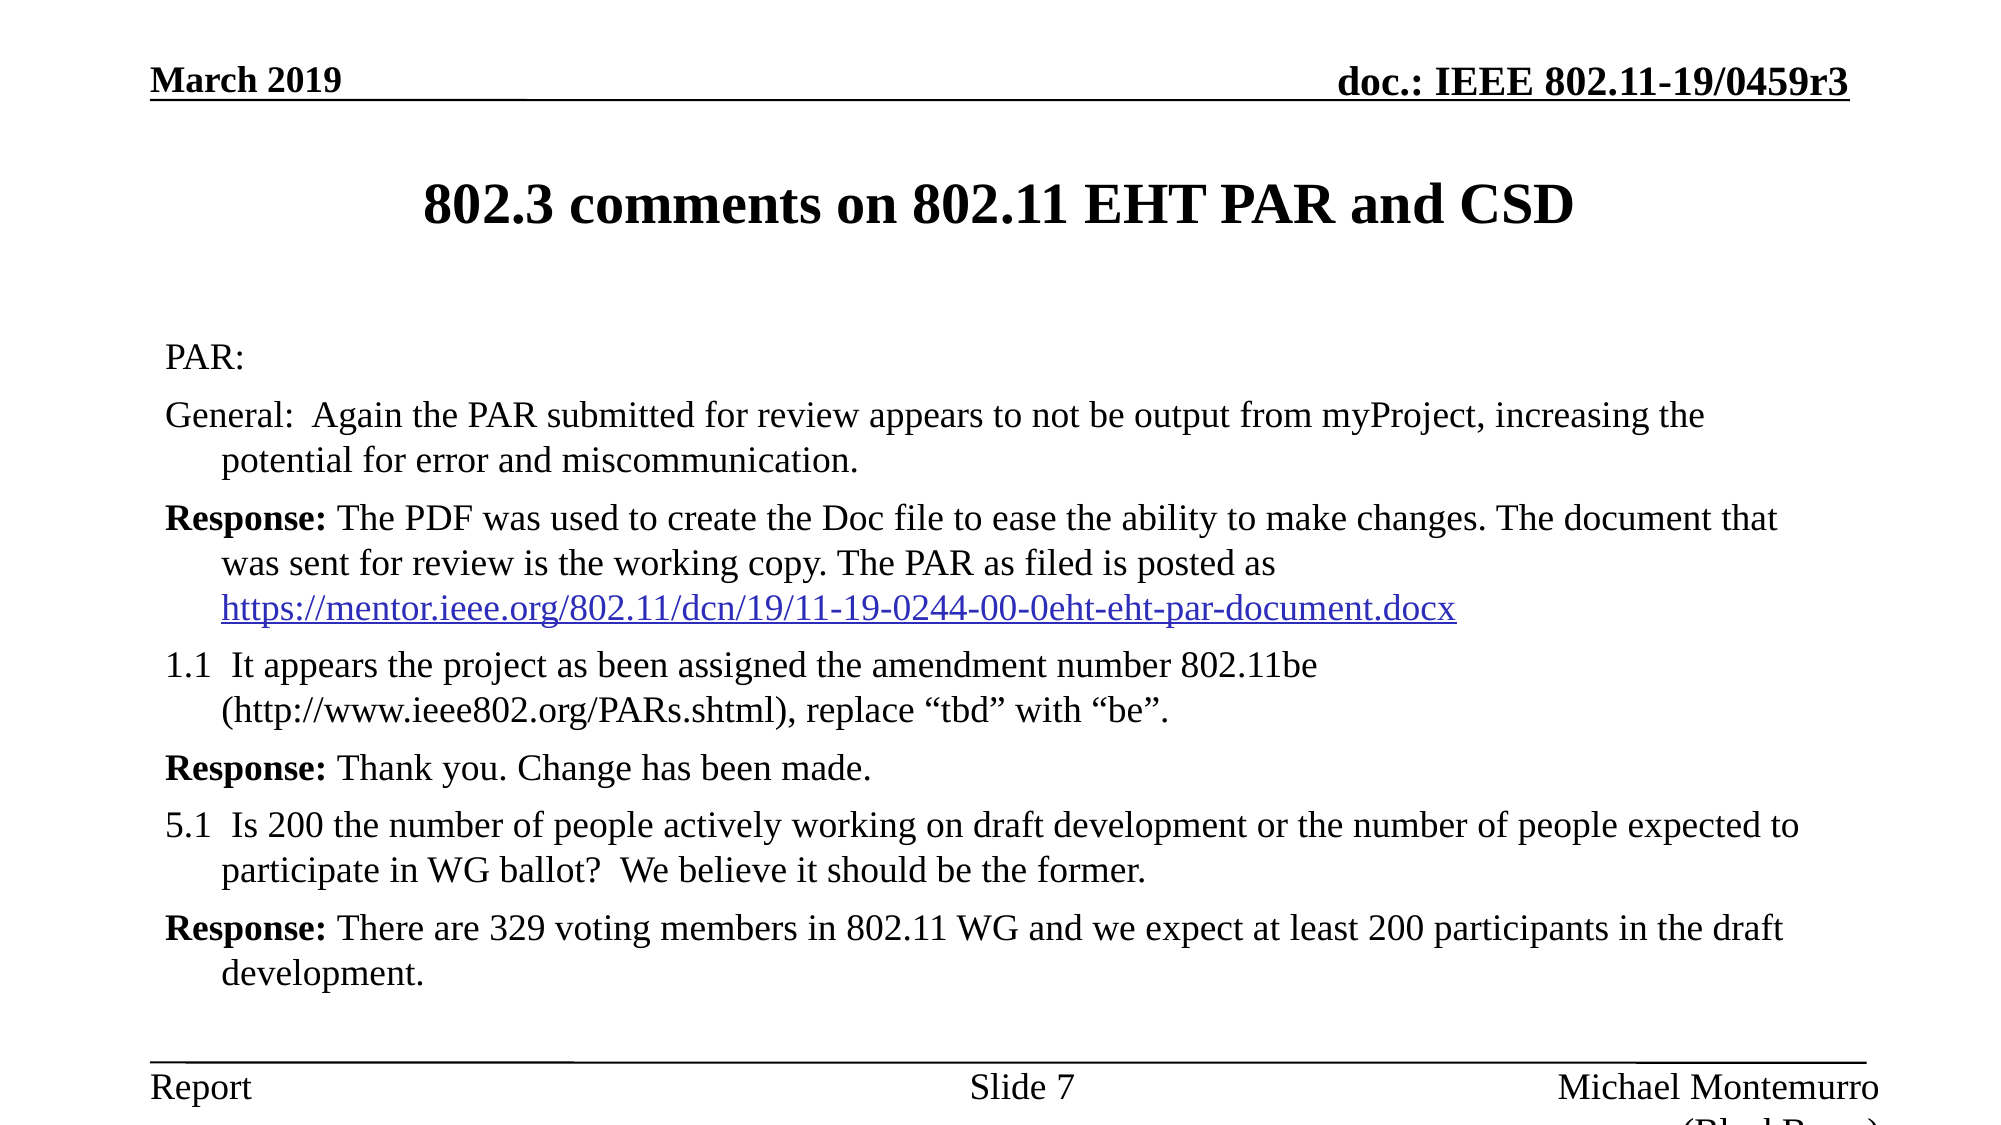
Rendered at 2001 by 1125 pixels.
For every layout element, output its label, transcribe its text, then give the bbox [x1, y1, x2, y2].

list PAR: General: Again the PAR submitted for review appears to not be output from myProject, increasing the potential for error and miscommunication. Response: The PDF was used to create the Doc file to ease the ability to make changes. The document that was sent for review is the working copy. The PAR as filed is posted as https://mentor.ieee.org/802.11/dcn/19/11-19-0244-00-0eht-eht-par-document.docx 1.1 It appears the project as been assigned the amendment number 802.11be (http://www.ieee802.org/PARs.shtml), replace “tbd” with “be”. Response: Thank you. Change has been made. 5.1 Is 200 the number of people actively working on draft development or the number of people expected to participate in WG ballot? We believe it should be the former. Response: There are 329 voting members in 802.11 WG and we expect at least 200 participants in the draft development. [149, 324, 1850, 1000]
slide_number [149, 49, 431, 100]
slide_number Slide 7 [950, 1061, 1095, 1125]
footer Michael Montemurro (BlackBerry) [1436, 1061, 1881, 1108]
title 802.3 comments on 802.11 EHT PAR and CSD [149, 112, 1850, 288]
